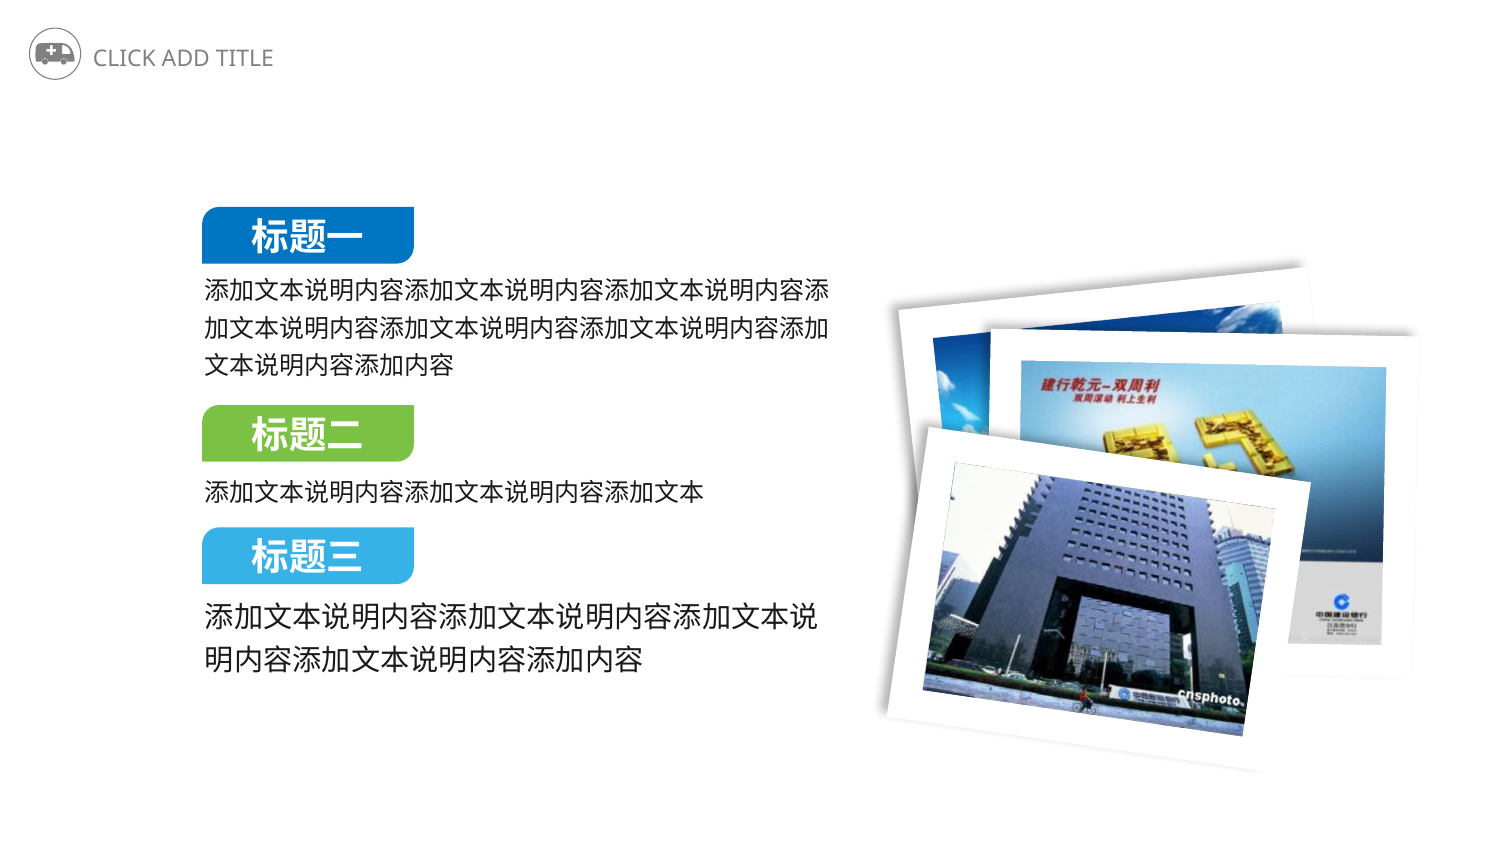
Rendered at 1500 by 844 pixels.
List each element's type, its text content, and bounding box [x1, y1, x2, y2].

text_box 添加文本说明内容添加文本说明内容添加文本说明内容添加文本说明内容添加文本说明内容添加文本说明内容添加文本说明内容添加内容 [191, 260, 844, 387]
picture [923, 302, 1386, 736]
text_box 添加文本说明内容添加文本说明内容添加文本 [191, 454, 802, 514]
text_box 标题一 [199, 204, 416, 266]
text_box 标题二 [199, 402, 416, 464]
text_box 标题三 [199, 525, 416, 582]
text_box 添加文本说明内容添加文本说明内容添加文本说明内容添加文本说明内容添加内容 [191, 582, 844, 684]
